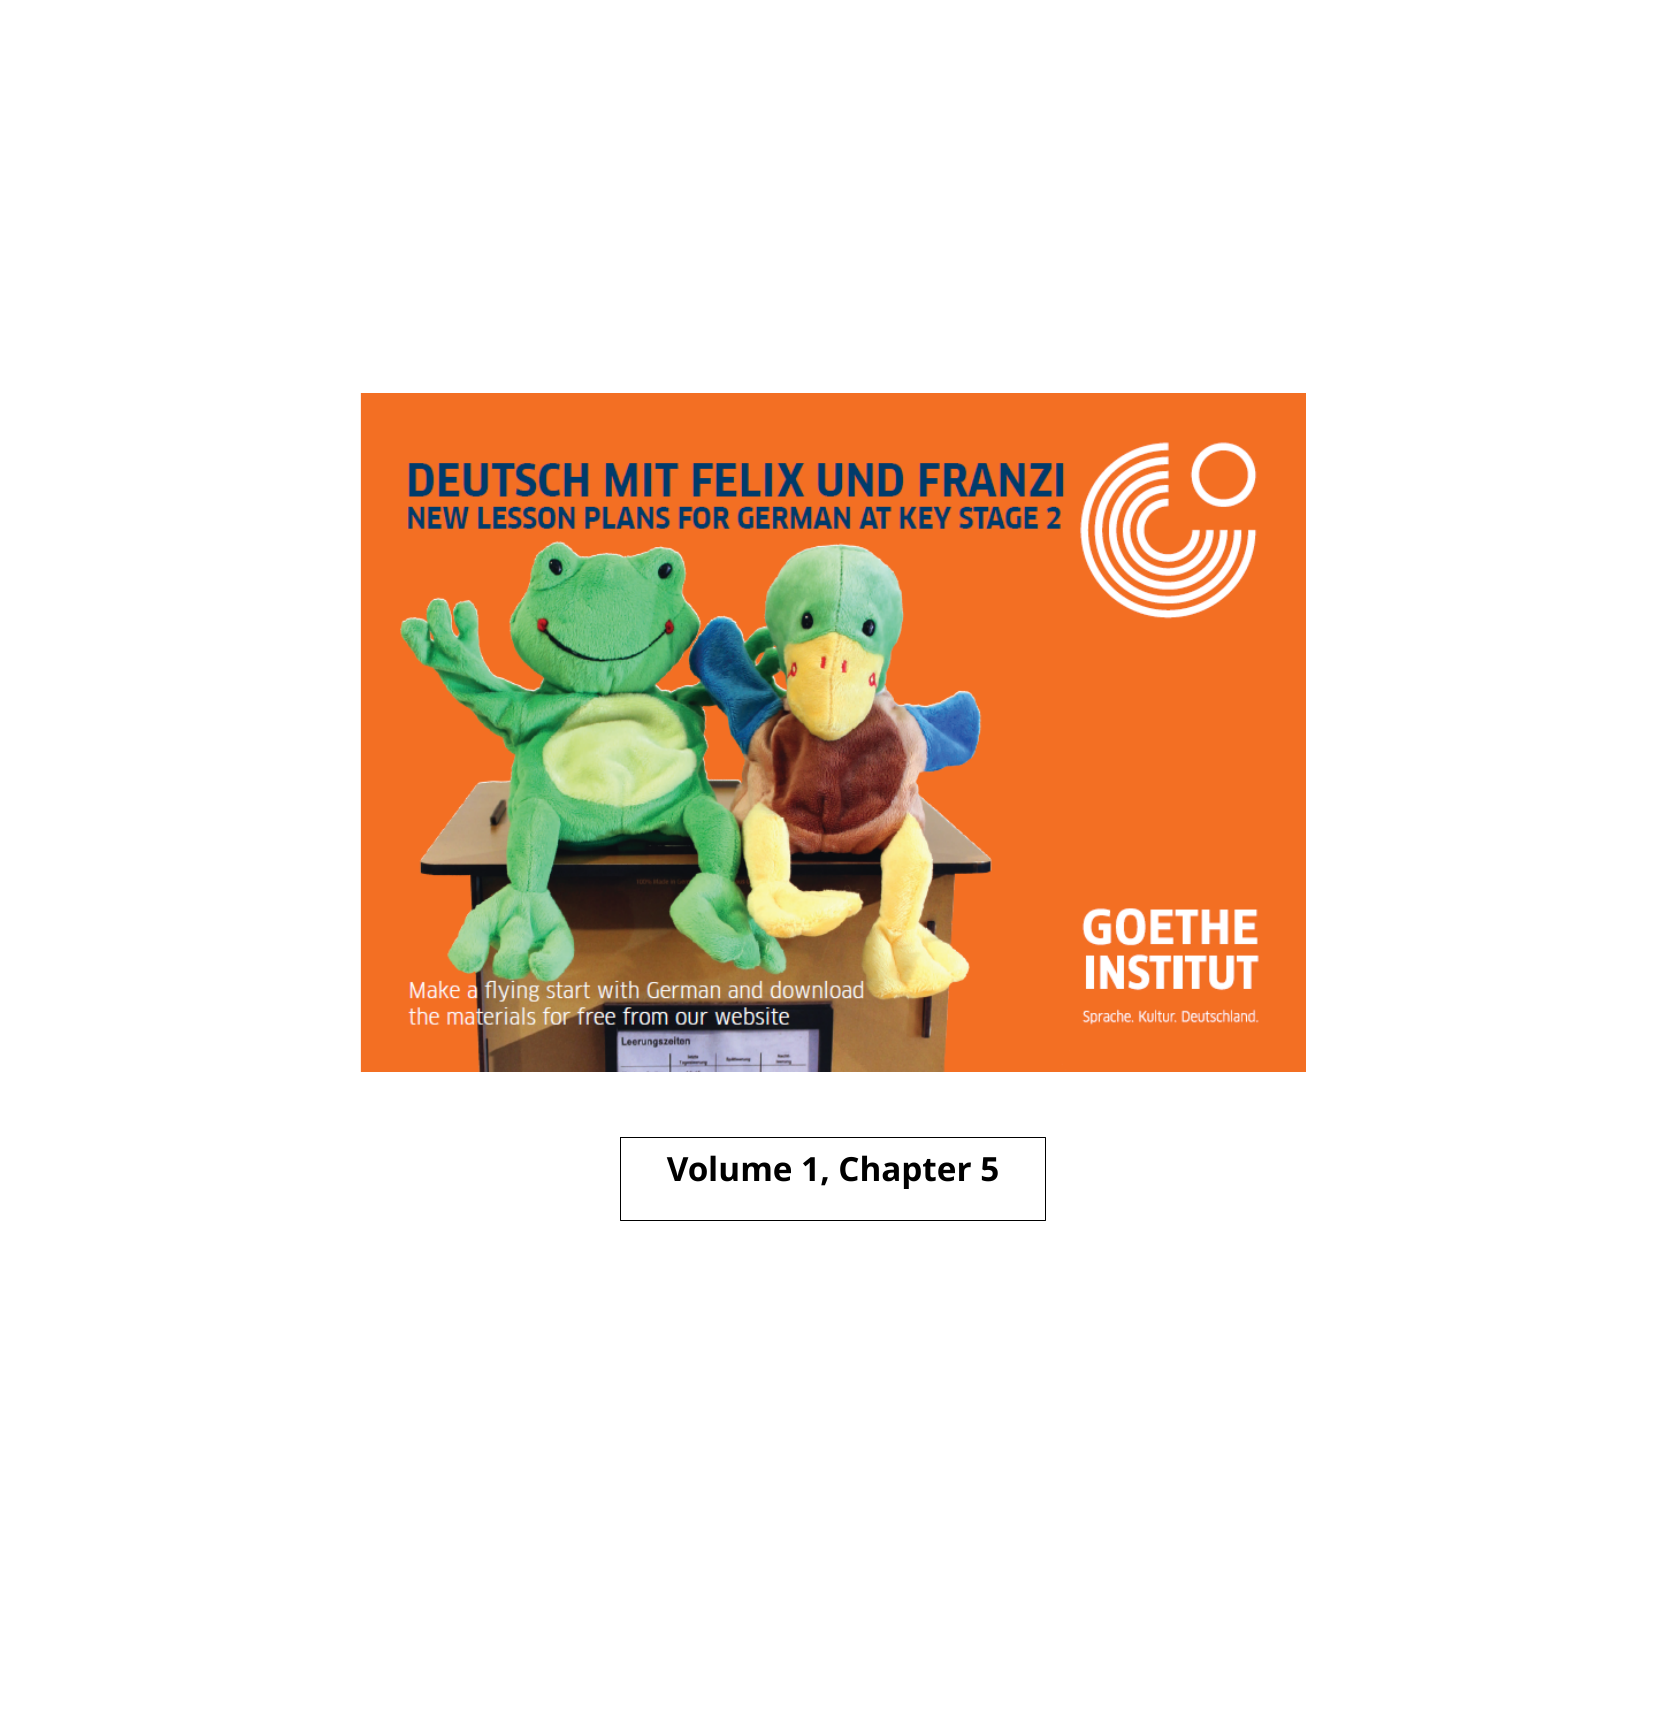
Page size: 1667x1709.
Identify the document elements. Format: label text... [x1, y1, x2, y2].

picture [360, 393, 1306, 1072]
text_box Volume 1, Chapter 5 [620, 1137, 1046, 1221]
